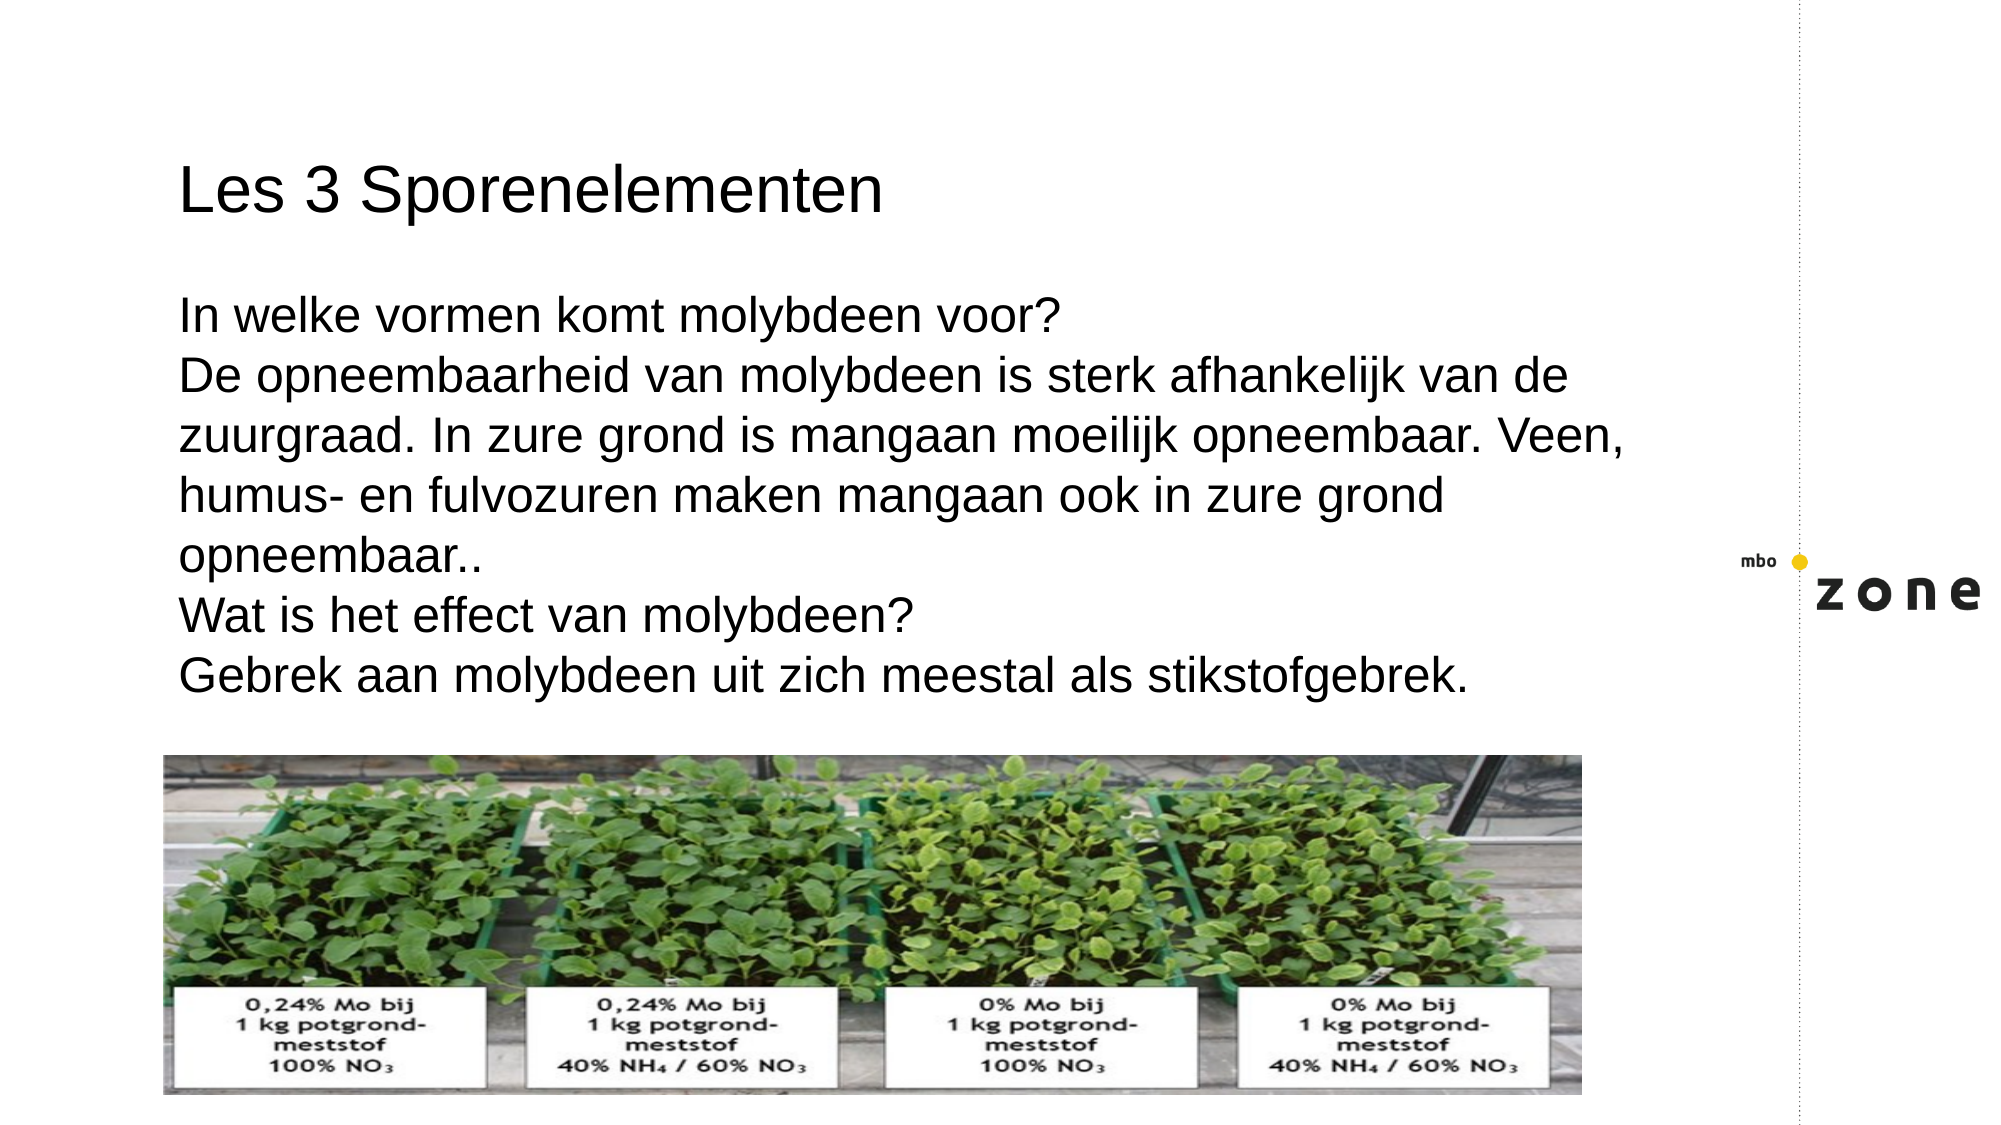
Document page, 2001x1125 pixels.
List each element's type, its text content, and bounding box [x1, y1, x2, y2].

text_box In welke vormen komt molybdeen voor? De opneembaarheid van molybdeen is sterk afhankelijk van de zuurgraad. In zure grond is mangaan moeilijk opneembaar. Veen, humus- en fulvozuren maken mangaan ook in zure grond opneembaar.. Wat is het effect van molybdeen? Gebrek aan molybdeen uit zich meestal als stikstofgebrek. [163, 275, 1773, 711]
text_box Les 3 Sporenelementen [163, 138, 1666, 234]
picture [163, 755, 1582, 1096]
picture [1596, 0, 2001, 1125]
